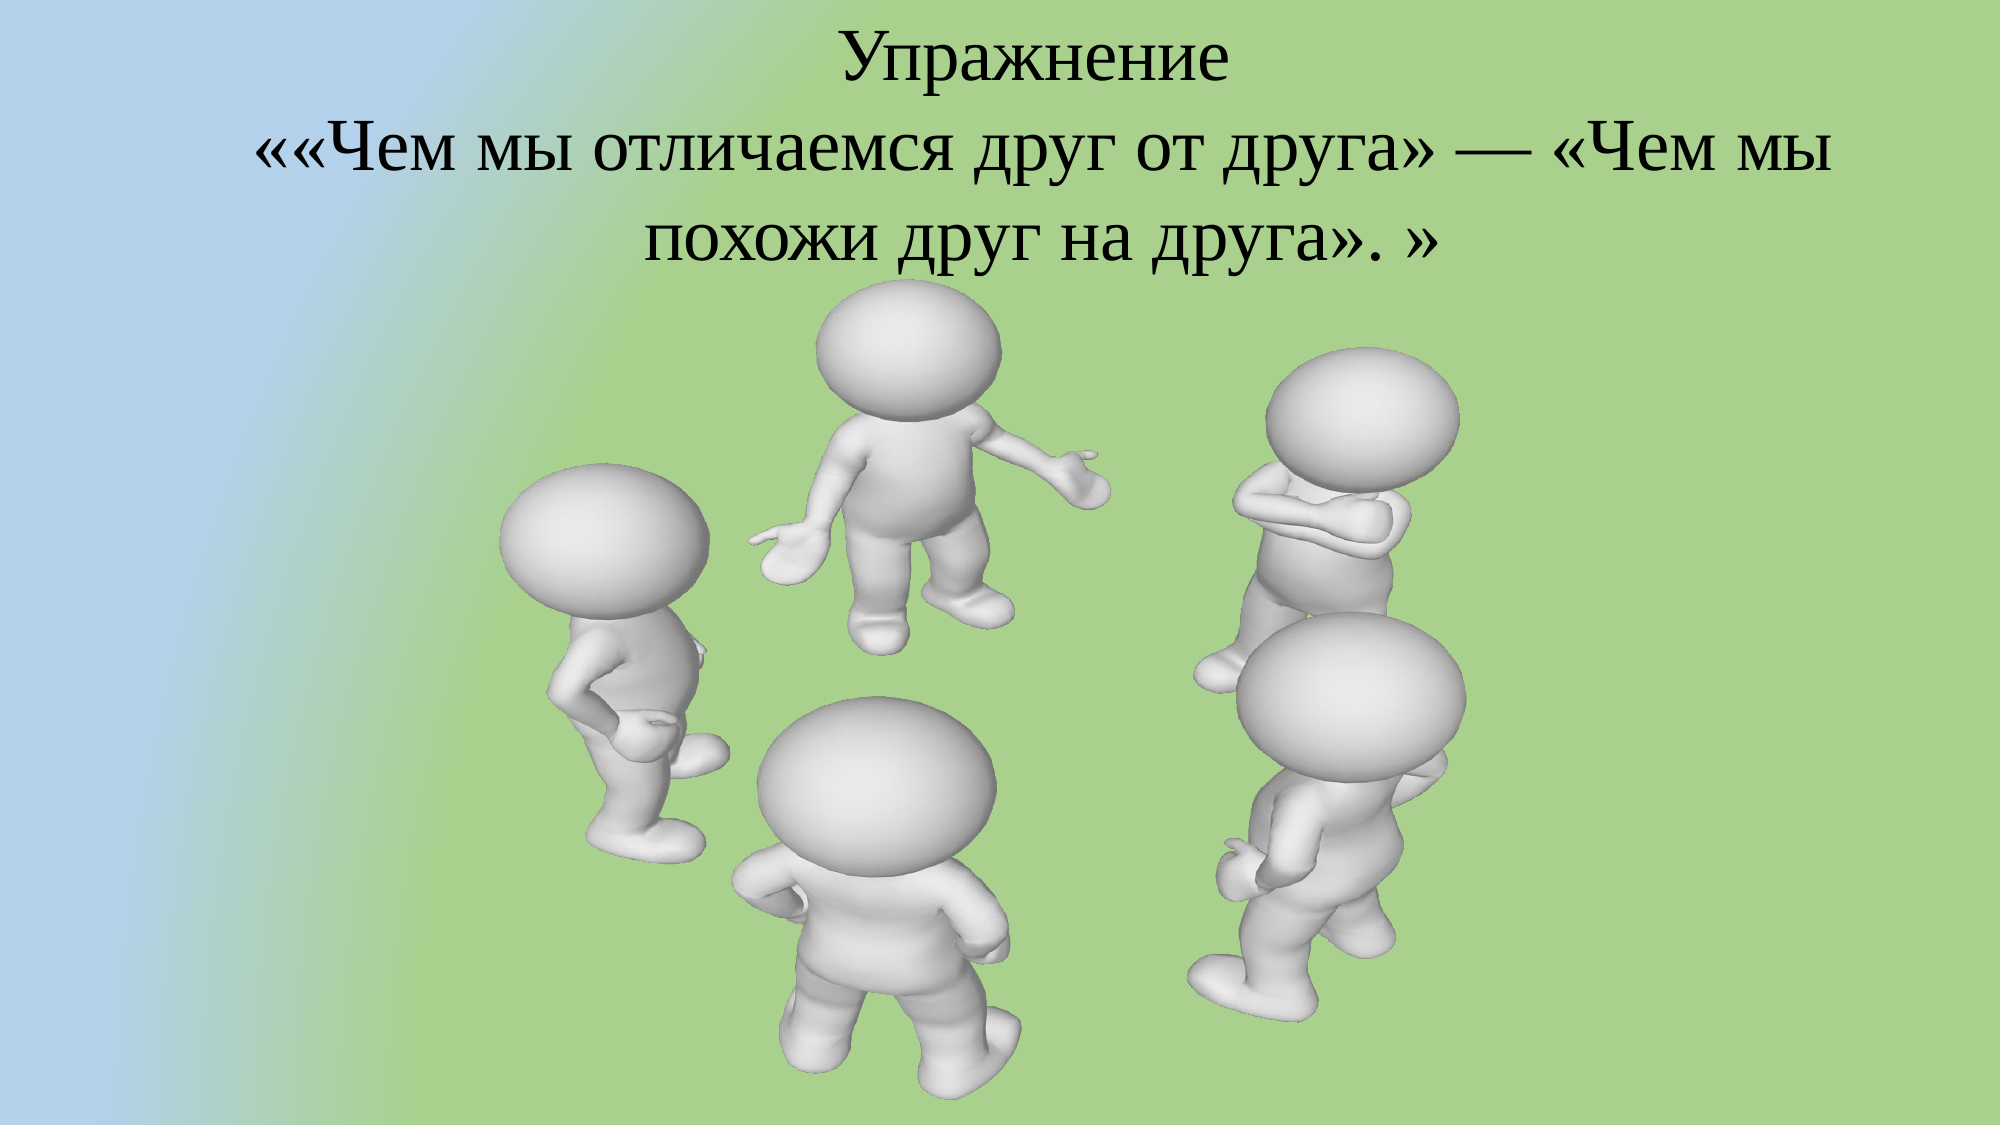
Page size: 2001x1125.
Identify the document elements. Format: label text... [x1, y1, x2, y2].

title Упражнение ««Чем мы отличаемся друг от друга» — «Чем мы похожи друг на друга». » [248, 2, 1836, 276]
picture [0, 0, 2000, 1125]
